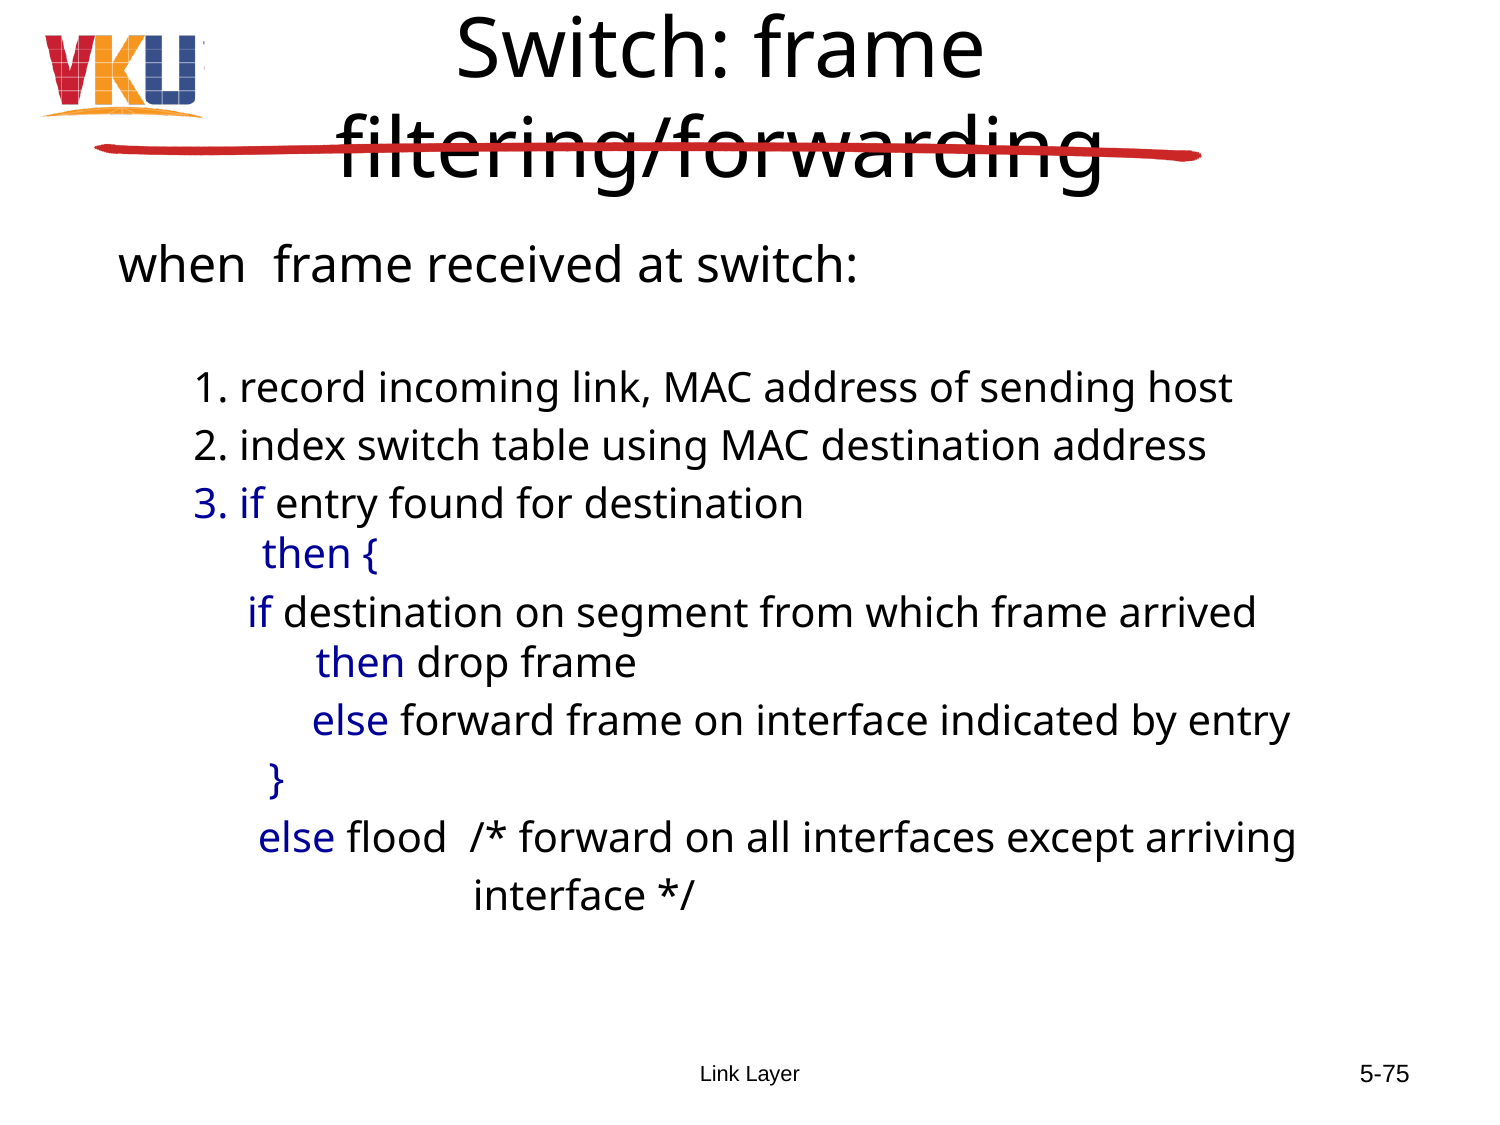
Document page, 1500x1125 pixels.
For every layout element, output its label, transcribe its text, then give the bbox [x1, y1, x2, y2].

picture [30, 21, 83, 129]
footer Link Layer [512, 1061, 988, 1103]
list when frame received at switch: 1. record incoming link, MAC address of sending host 2. index switch table using MAC destination address 3. if entry found for destination then { if destination on segment from which frame arrived then drop frame else forward frame on interface indicated by entry } else flood /* forward on all interfaces except arriving interface */ [103, 224, 1449, 1061]
picture [89, 137, 1215, 167]
slide_number 5-75 [1074, 1061, 1425, 1103]
title Switch: frame filtering/forwarding [83, 0, 1359, 188]
